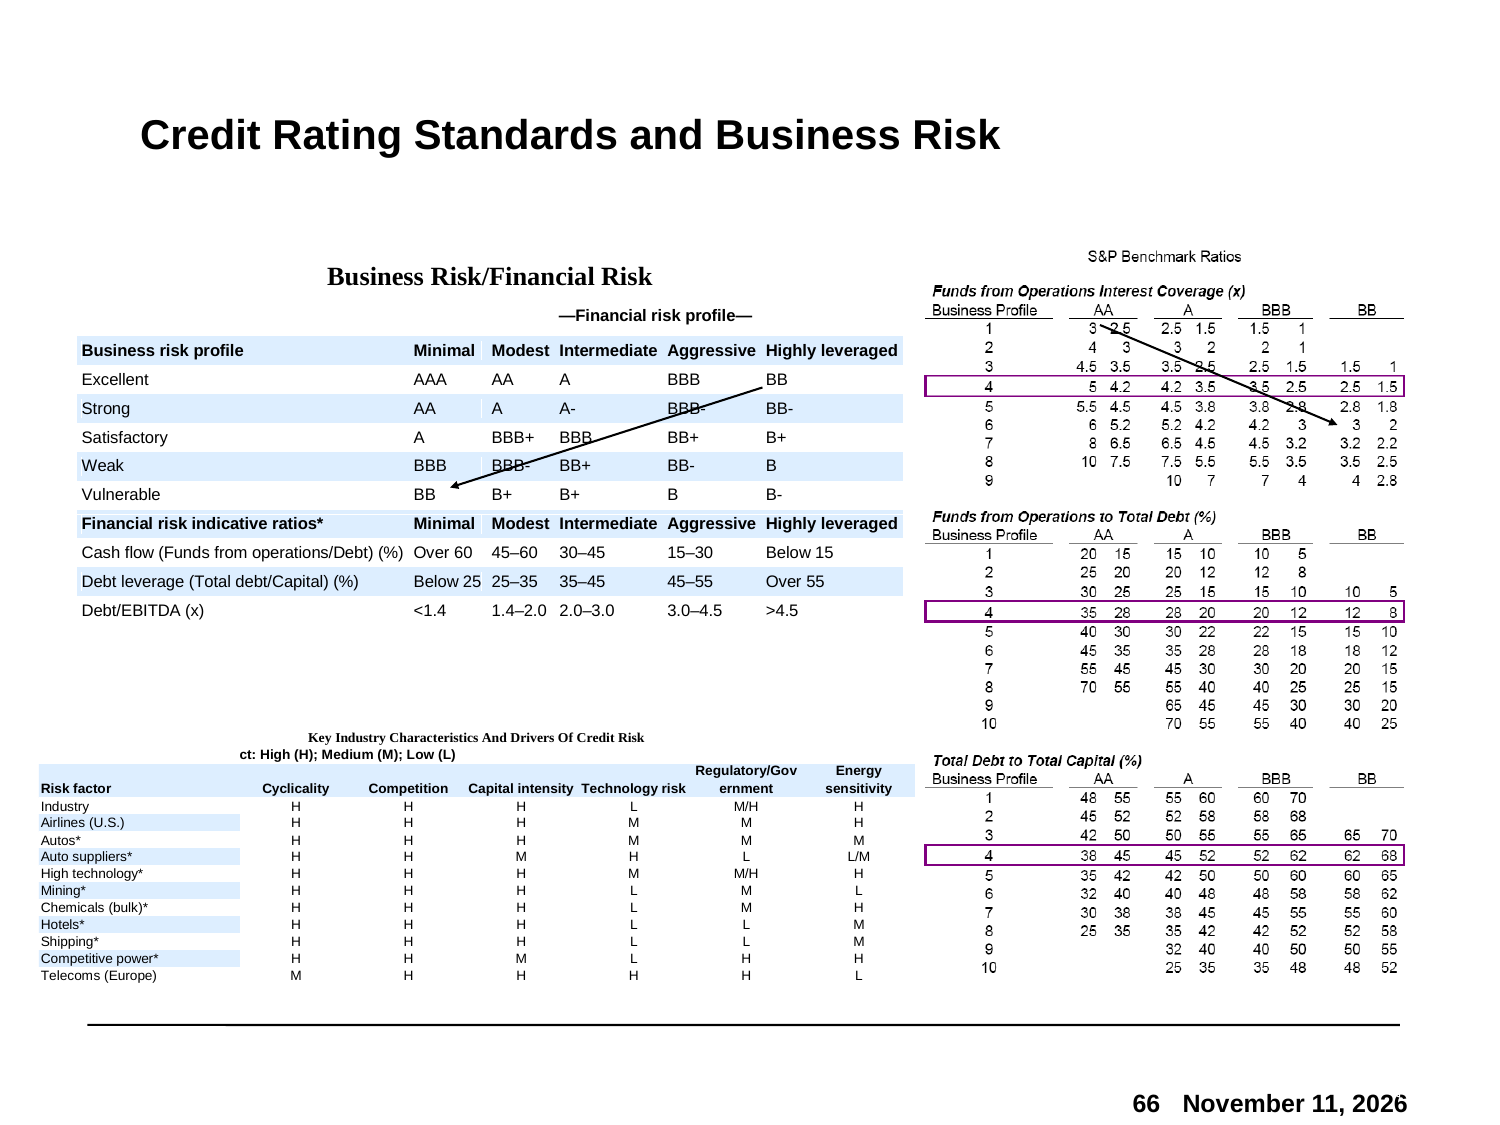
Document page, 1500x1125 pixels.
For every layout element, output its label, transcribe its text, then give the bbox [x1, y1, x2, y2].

title Credit Rating Standards and Business Risk [124, 99, 1401, 226]
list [862, 224, 1463, 988]
picture [37, 724, 917, 986]
picture [74, 255, 1039, 656]
